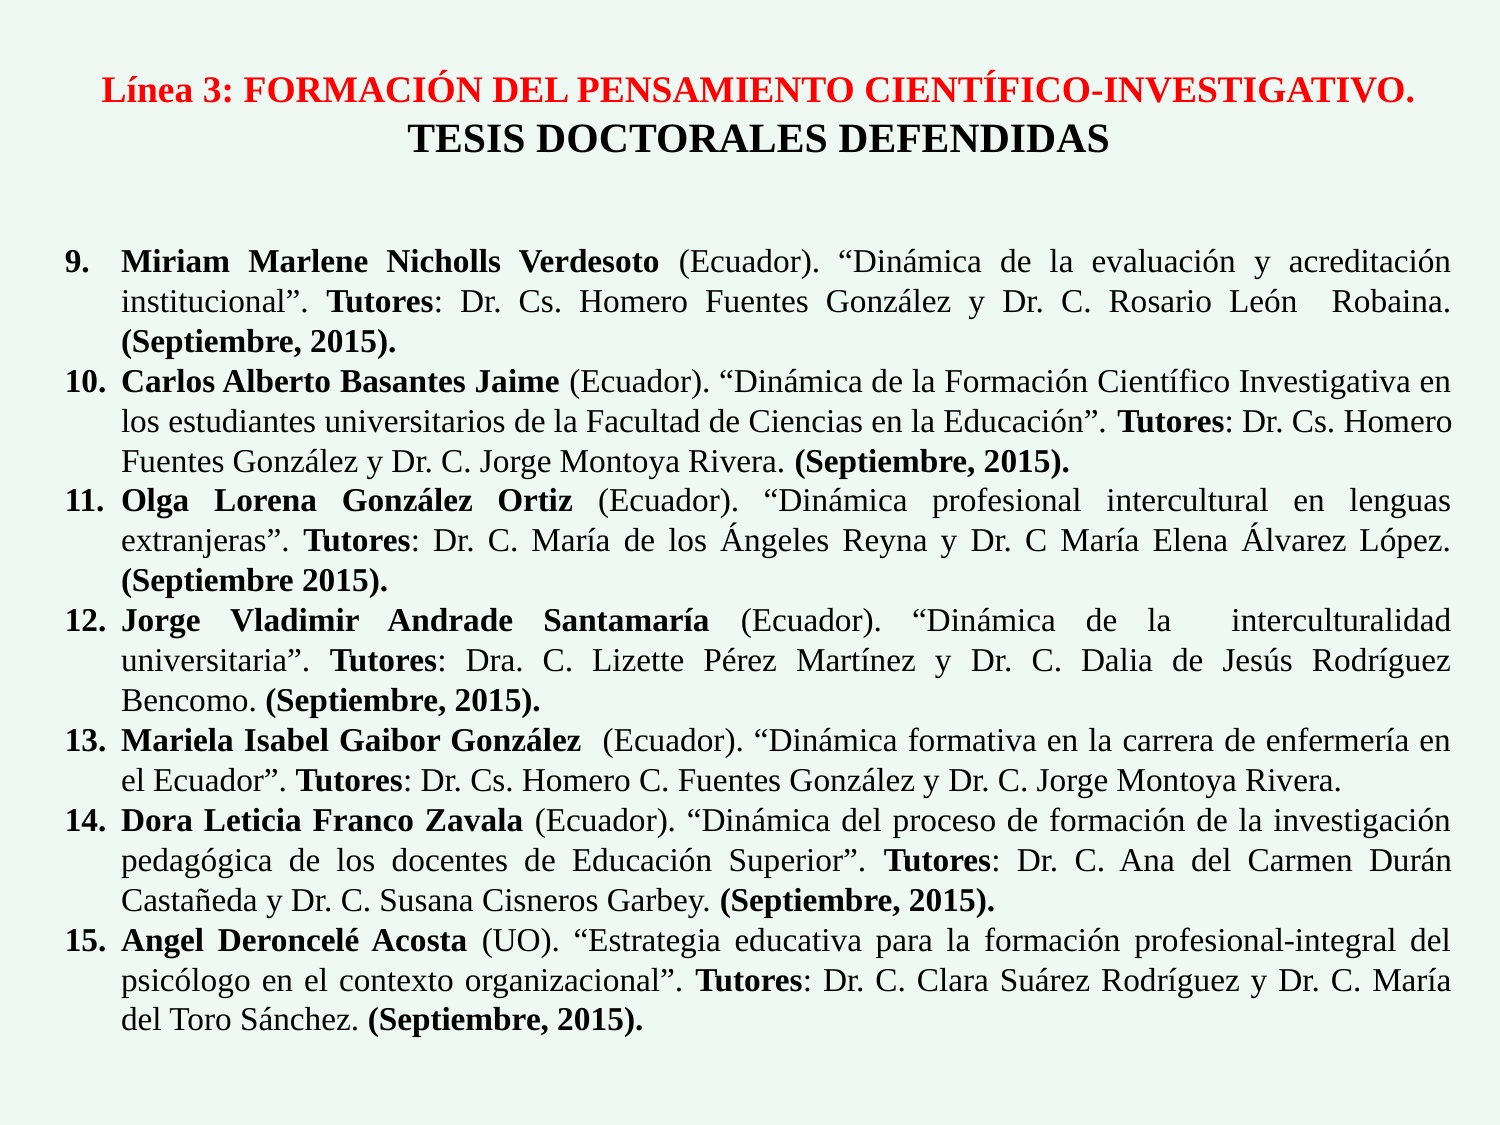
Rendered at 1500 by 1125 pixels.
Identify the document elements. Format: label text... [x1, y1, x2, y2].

text_box Miriam Marlene Nicholls Verdesoto (Ecuador). “Dinámica de la evaluación y acreditación institucional”. Tutores: Dr. Cs. Homero Fuentes González y Dr. C. Rosario León Robaina. (Septiembre, 2015). Carlos Alberto Basantes Jaime (Ecuador). “Dinámica de la Formación Científico Investigativa en los estudiantes universitarios de la Facultad de Ciencias en la Educación”. Tutores: Dr. Cs. Homero Fuentes González y Dr. C. Jorge Montoya Rivera. (Septiembre, 2015). Olga Lorena González Ortiz (Ecuador). “Dinámica profesional intercultural en lenguas extranjeras”. Tutores: Dr. C. María de los Ángeles Reyna y Dr. C María Elena Álvarez López. (Septiembre 2015). Jorge Vladimir Andrade Santamaría (Ecuador). “Dinámica de la interculturalidad universitaria”. Tutores: Dra. C. Lizette Pérez Martínez y Dr. C. Dalia de Jesús Rodríguez Bencomo. (Septiembre, 2015). Mariela Isabel Gaibor González (Ecuador). “Dinámica formativa en la carrera de enfermería en el Ecuador”. Tutores: Dr. Cs. Homero C. Fuentes González y Dr. C. Jorge Montoya Rivera. Dora Leticia Franco Zavala (Ecuador). “Dinámica del proceso de formación de la investigación pedagógica de los docentes de Educación Superior”. Tutores: Dr. C. Ana del Carmen Durán Castañeda y Dr. C. Susana Cisneros Garbey. (Septiembre, 2015). Angel Deroncelé Acosta (UO). “Estrategia educativa para la formación profesional-integral del psicólogo en el contexto organizacional”. Tutores: Dr. C. Clara Suárez Rodríguez y Dr. C. María del Toro Sánchez. (Septiembre, 2015). [50, 231, 1468, 1125]
title Línea 3: FORMACIÓN DEL PENSAMIENTO CIENTÍFICO-INVESTIGATIVO. TESIS DOCTORALES DEFENDIDAS [17, 19, 1500, 207]
